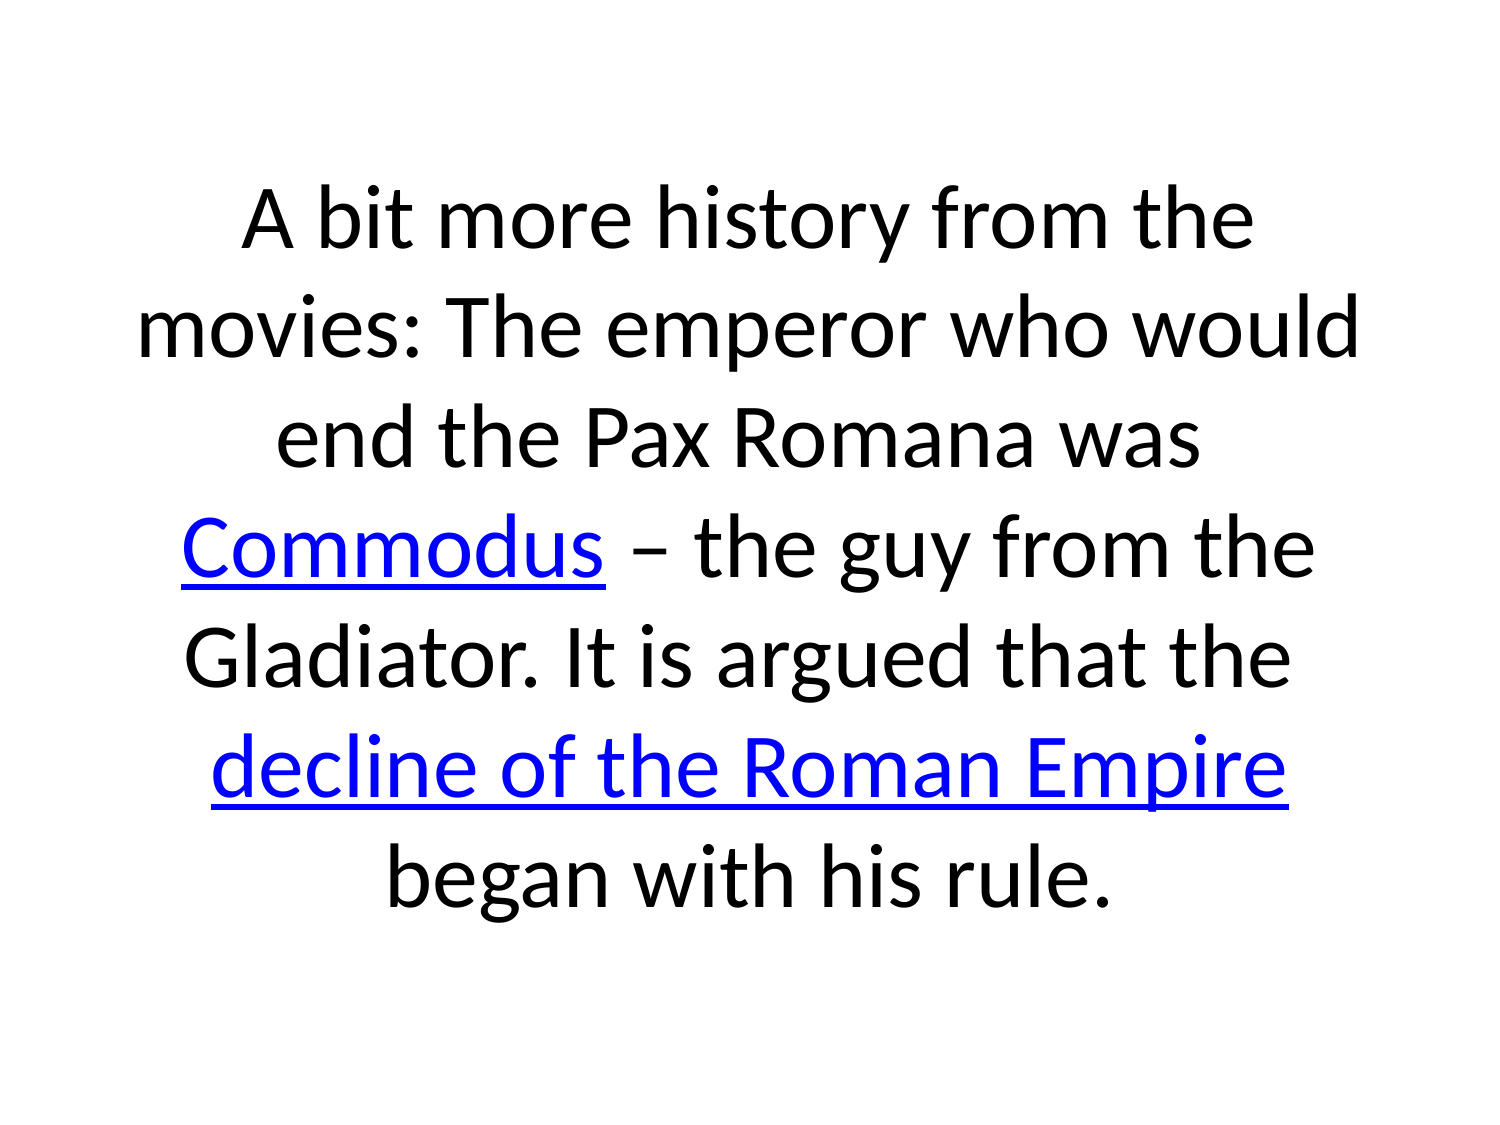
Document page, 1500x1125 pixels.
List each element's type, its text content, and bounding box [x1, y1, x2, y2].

title A bit more history from the movies: The emperor who would end the Pax Romana was Commodus – the guy from the Gladiator. It is argued that the decline of the Roman Empire began with his rule. [74, 44, 1426, 1038]
